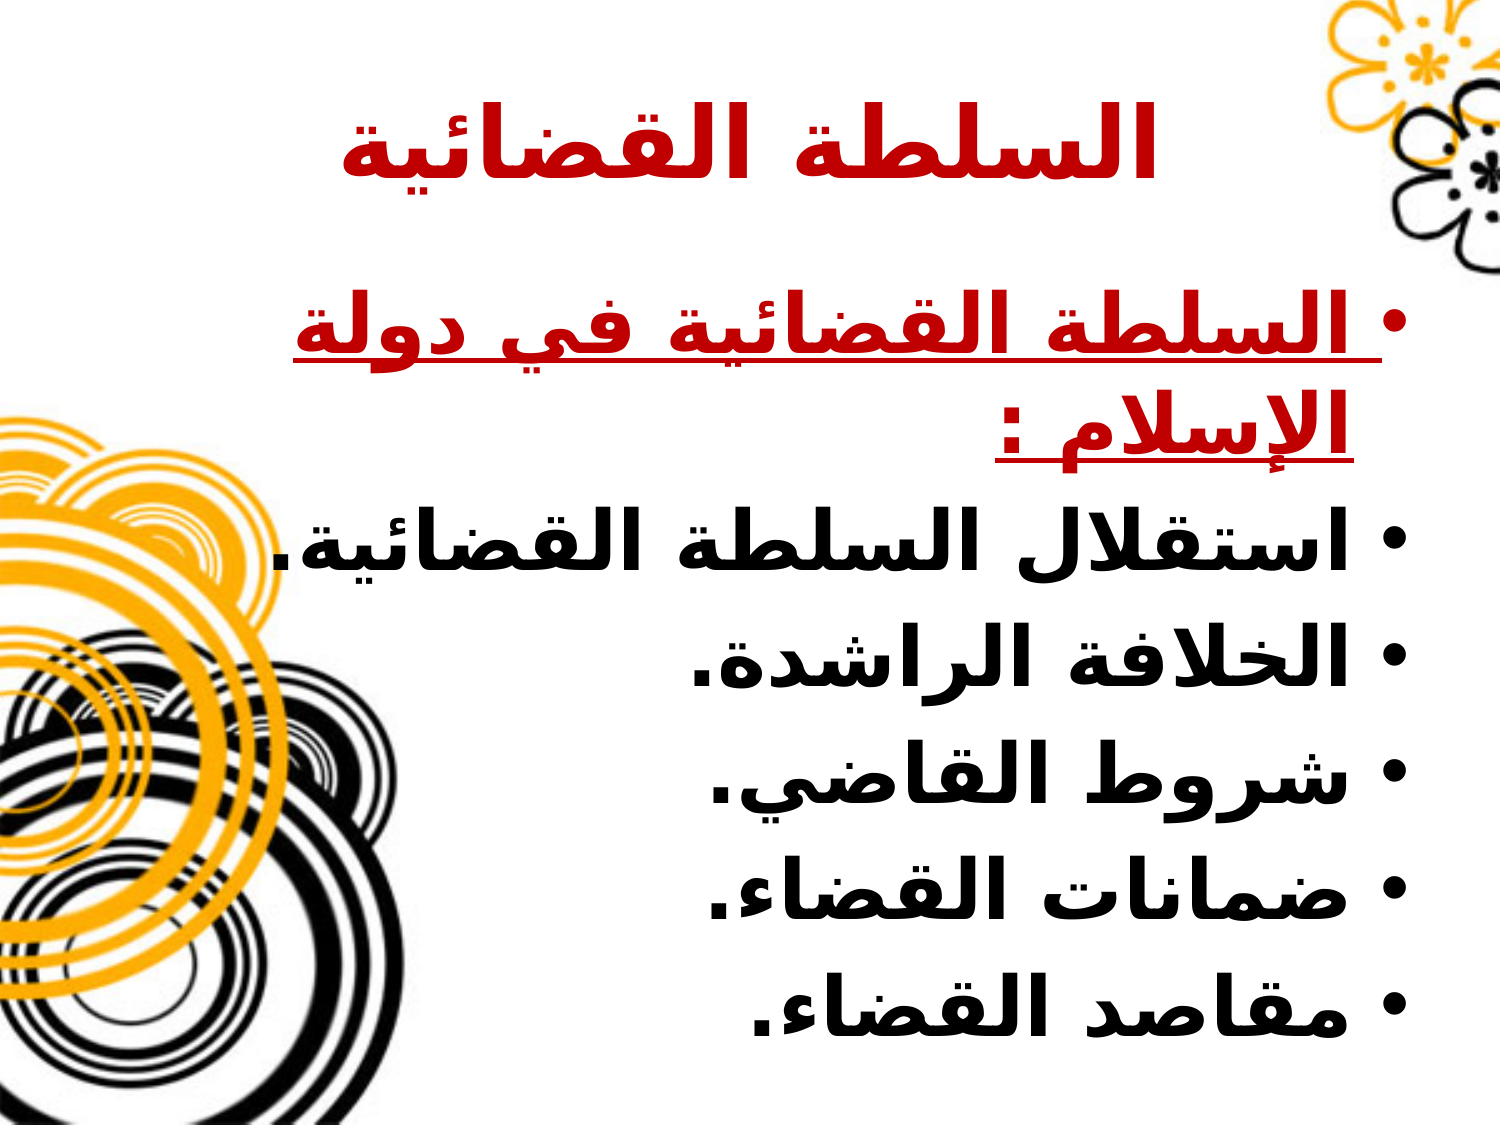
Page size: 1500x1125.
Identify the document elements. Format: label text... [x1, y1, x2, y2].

list السلطة القضائية في دولة الإسلام : استقلال السلطة القضائية. الخلافة الراشدة. شروط القاضي. ضمانات القضاء. مقاصد القضاء. [75, 262, 1425, 1005]
picture [0, 0, 1500, 1125]
title السلطة القضائية [75, 45, 1425, 233]
